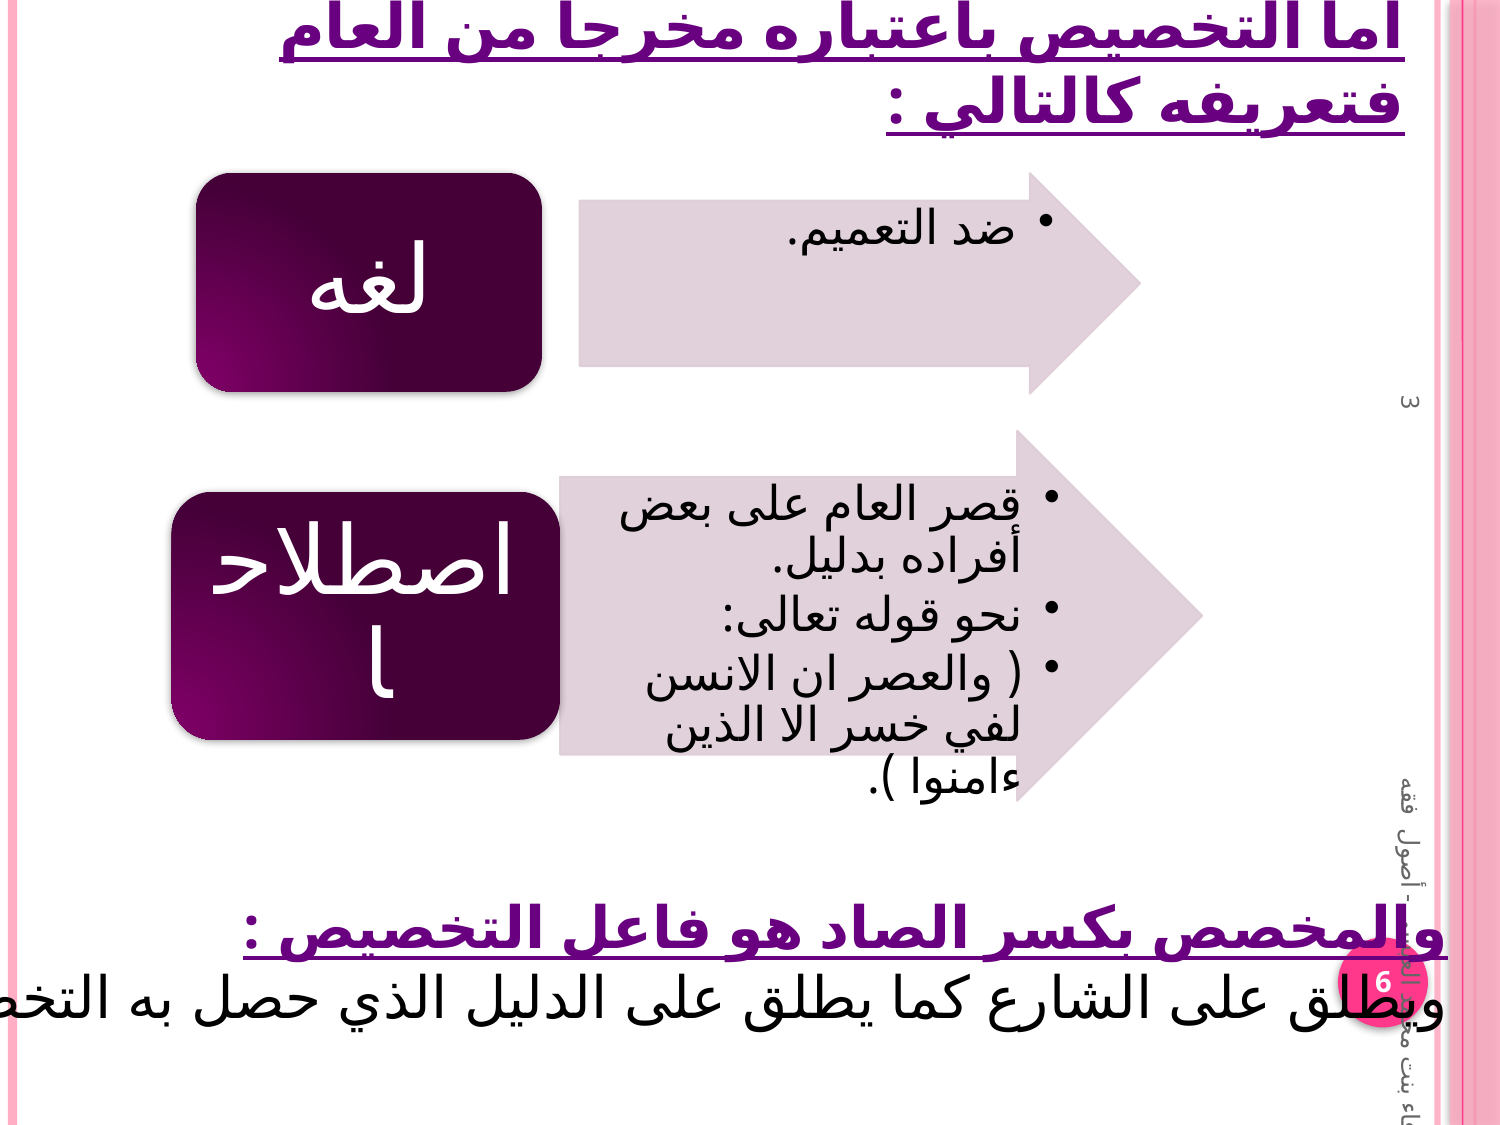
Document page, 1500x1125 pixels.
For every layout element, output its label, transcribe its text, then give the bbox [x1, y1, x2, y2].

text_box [170, 172, 1204, 802]
slide_number 6 [1333, 940, 1434, 1027]
footer وفاء بنت محمد العيسى - أصول فقه 3 [1379, 380, 1440, 906]
text_box والمخصص بكسر الصاد هو فاعل التخصيص : ويطلق على الشارع كما يطلق على الدليل الذي حصل به التخصيص. [0, 882, 1464, 1038]
title أما التخصيص باعتباره مخرجا من العام فتعريفه كالتالي : [194, 30, 1420, 219]
